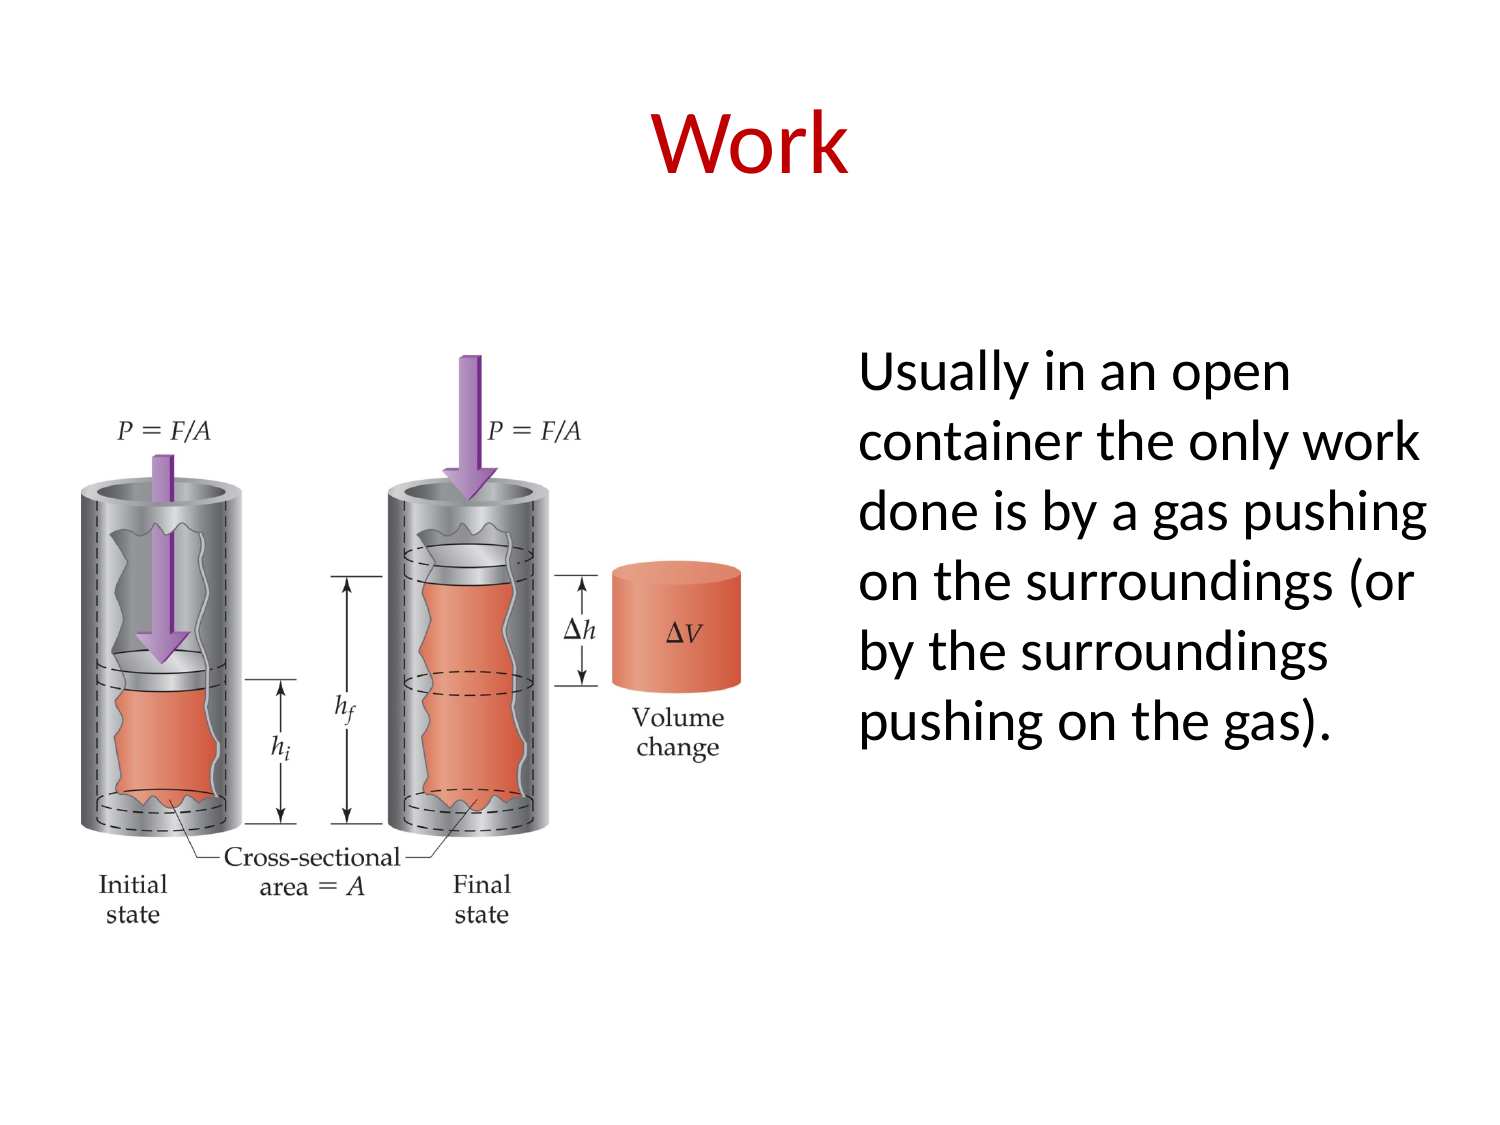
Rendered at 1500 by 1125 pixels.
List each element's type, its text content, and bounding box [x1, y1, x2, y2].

picture [74, 349, 746, 950]
text_box Work [112, 74, 1388, 238]
text_box Usually in an open container the only work done is by a gas pushing on the surroundings (or by the surroundings pushing on the gas). [787, 324, 1475, 913]
